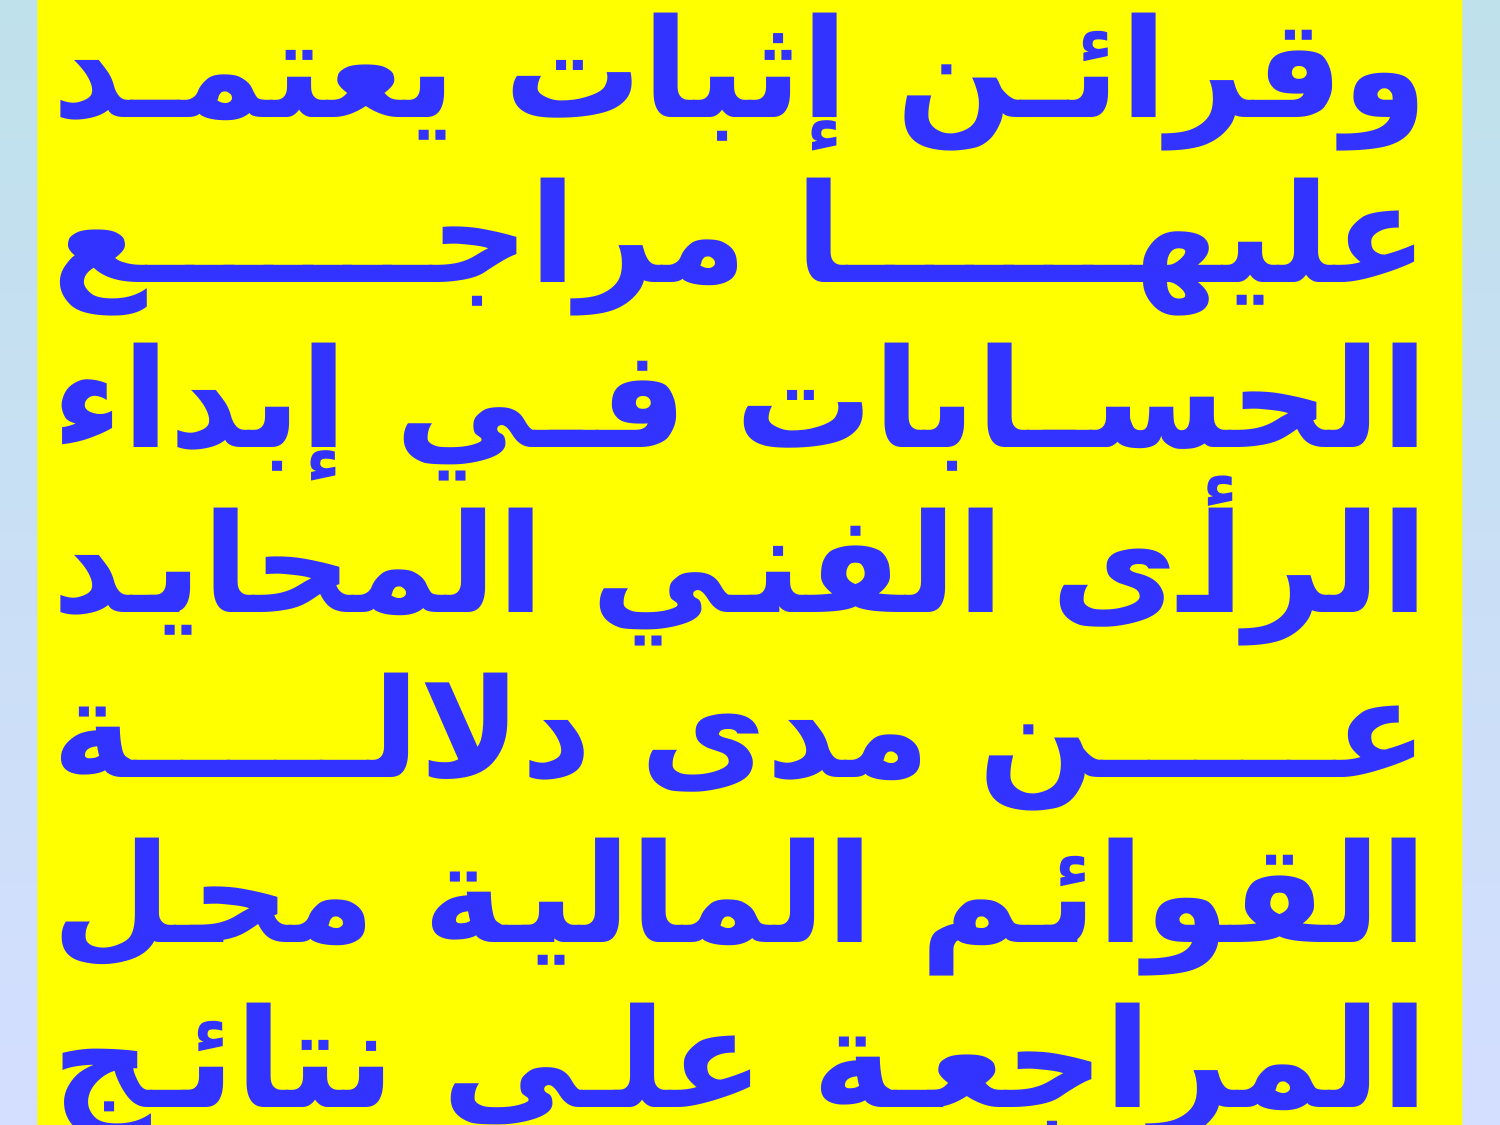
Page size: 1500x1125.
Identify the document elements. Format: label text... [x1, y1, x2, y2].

text_box إن كل هذه المؤشرات تعتبر أدلة وقرائن إثبات يعتمد عليها مراجع الحسابات في إبداء الرأى الفني المحايد عن مدى دلالة القوائم المالية محل المراجعة على نتائج الأعمال والمركز المالي. [37, 0, 1463, 1125]
